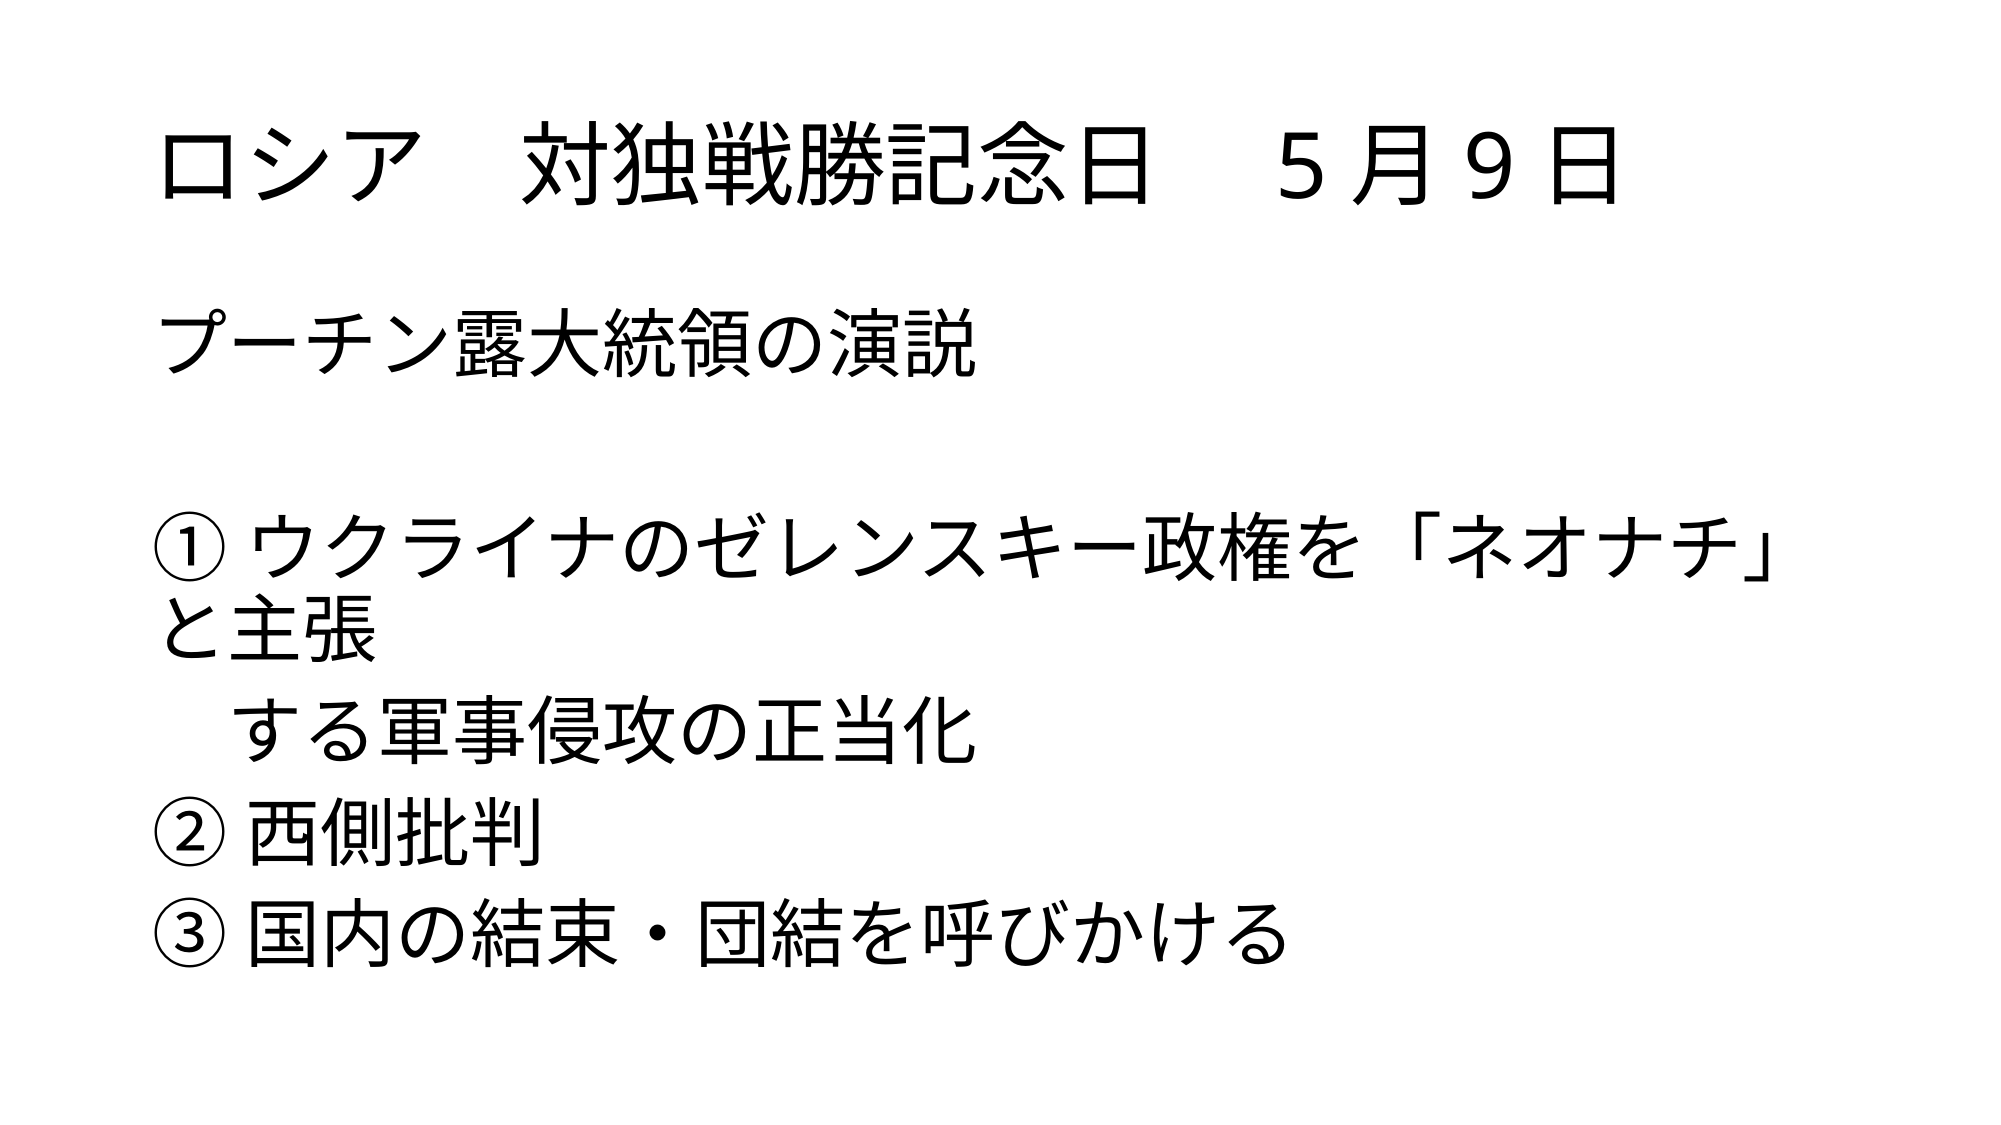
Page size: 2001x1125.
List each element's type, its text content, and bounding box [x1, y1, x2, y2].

list プーチン露大統領の演説 ①ウクライナのゼレンスキー政権を「ネオナチ」と主張 する軍事侵攻の正当化 ②西側批判 ③国内の結束・団結を呼びかける [137, 299, 1863, 1014]
title ロシア 対独戦勝記念日 5月9日 [137, 59, 1863, 278]
